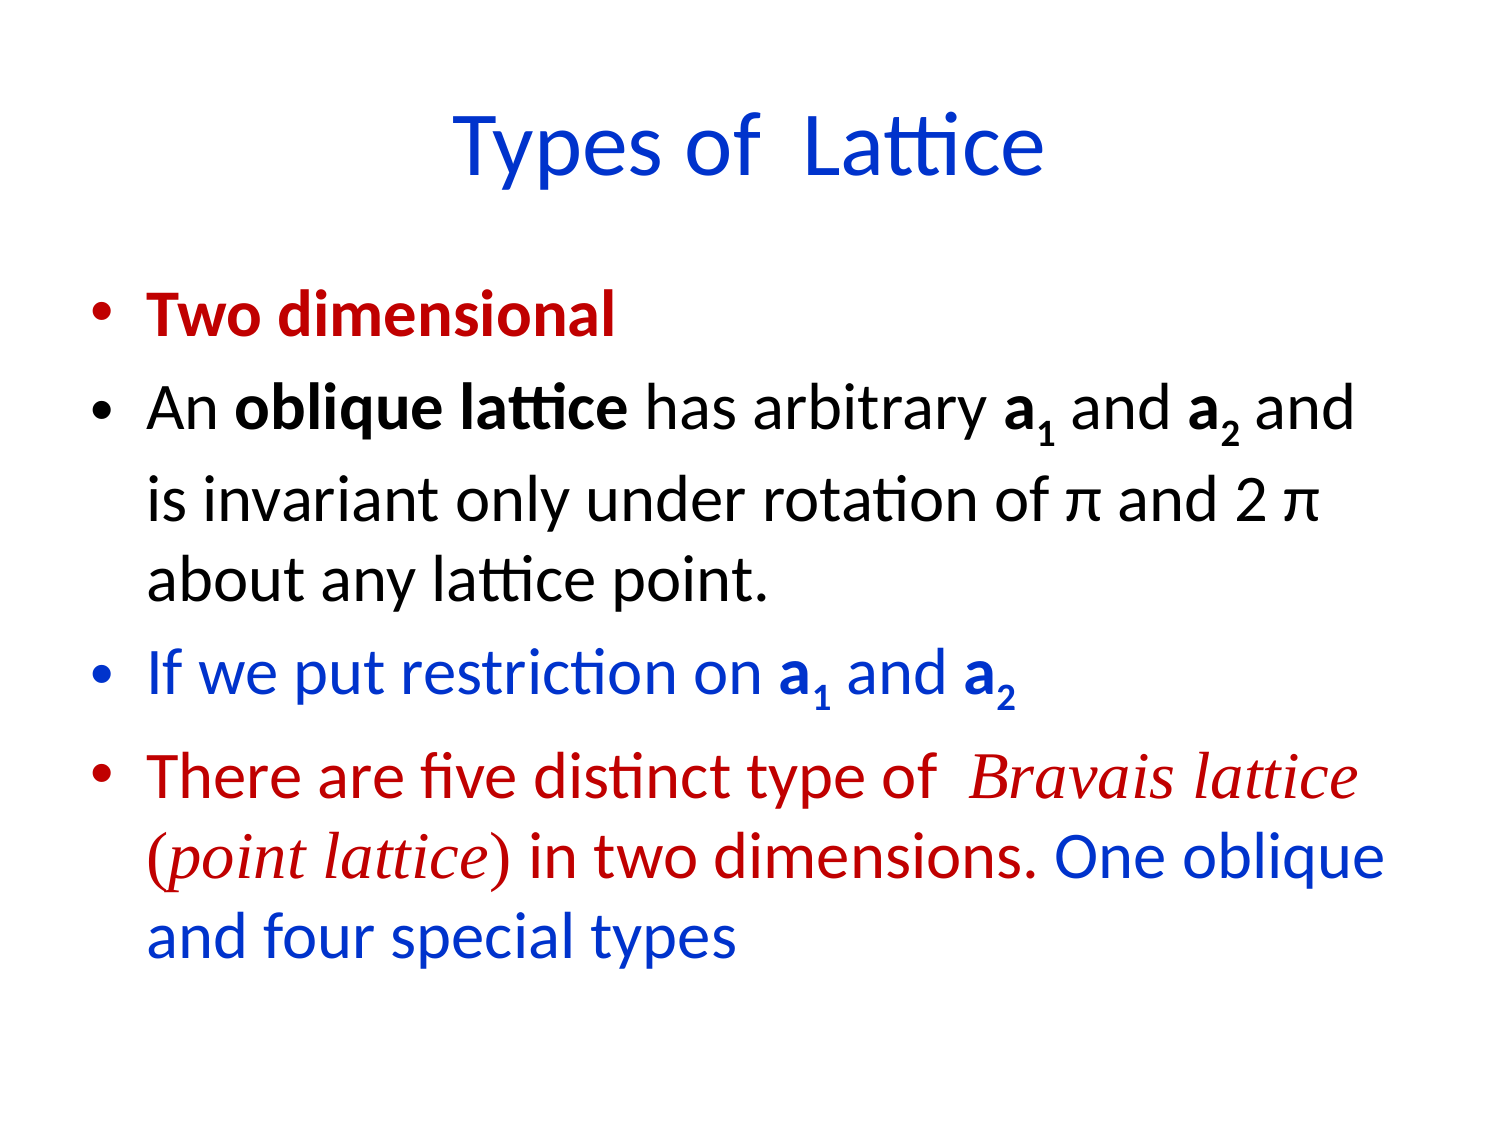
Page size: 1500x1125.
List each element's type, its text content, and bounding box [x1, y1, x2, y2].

list Two dimensional An oblique lattice has arbitrary a1 and a2 and is invariant only under rotation of π and 2 π about any lattice point. If we put restriction on a1 and a2 There are five distinct type of Bravais lattice (point lattice) in two dimensions. One oblique and four special types [75, 262, 1425, 1005]
title Types of Lattice [75, 45, 1425, 233]
